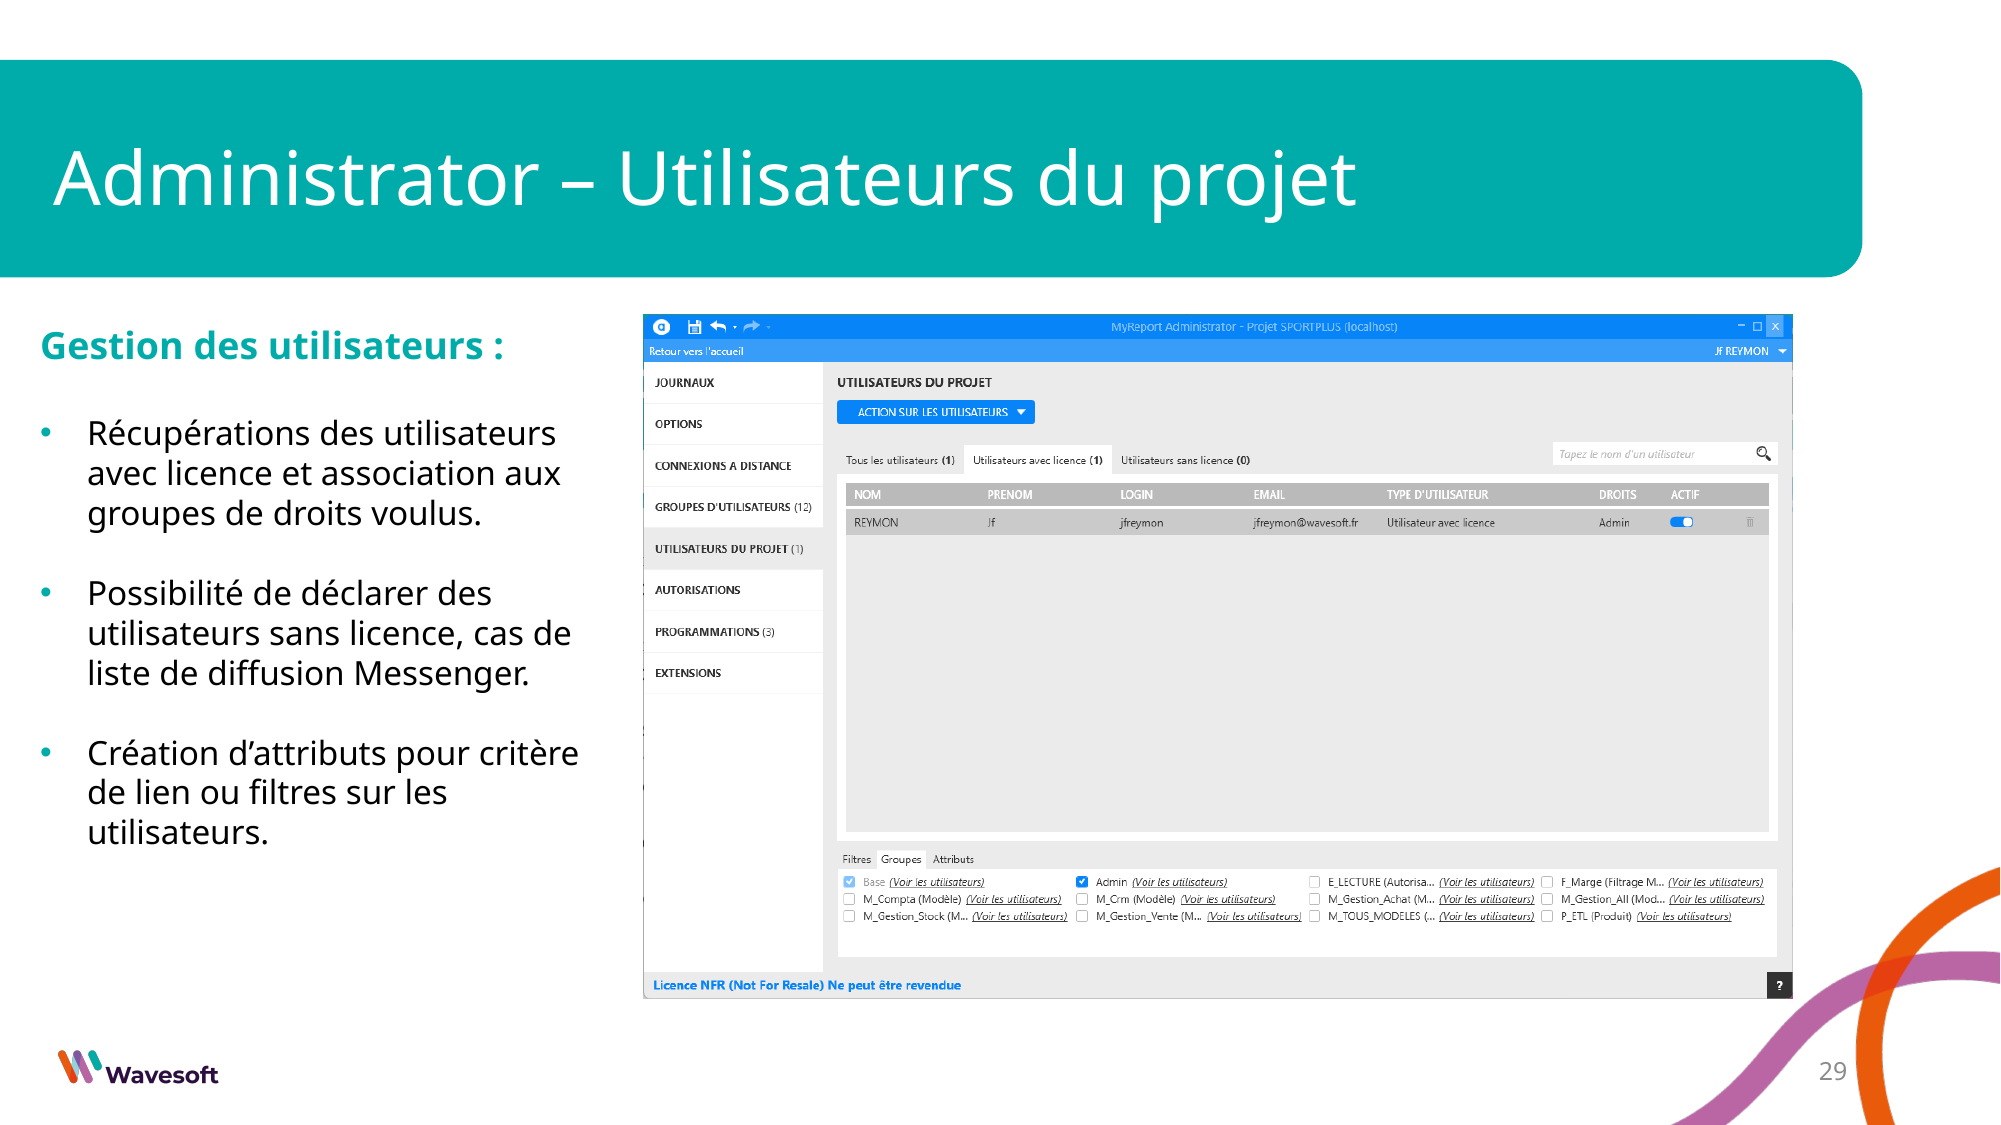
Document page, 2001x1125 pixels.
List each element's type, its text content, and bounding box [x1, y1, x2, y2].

picture [643, 314, 2001, 1125]
slide_number 29 [1412, 1042, 1863, 1103]
title Administrator – Utilisateurs du projet [38, 108, 1764, 230]
text_box Gestion des utilisateurs : Récupérations des utilisateurs avec licence et association aux groupes de droits voulus. Possibilité de déclarer des utilisateurs sans licence, cas de liste de diffusion Messenger. Création d’attributs pour critère de lien ou filtres sur les utilisateurs. [25, 314, 631, 859]
picture [38, 1031, 237, 1103]
